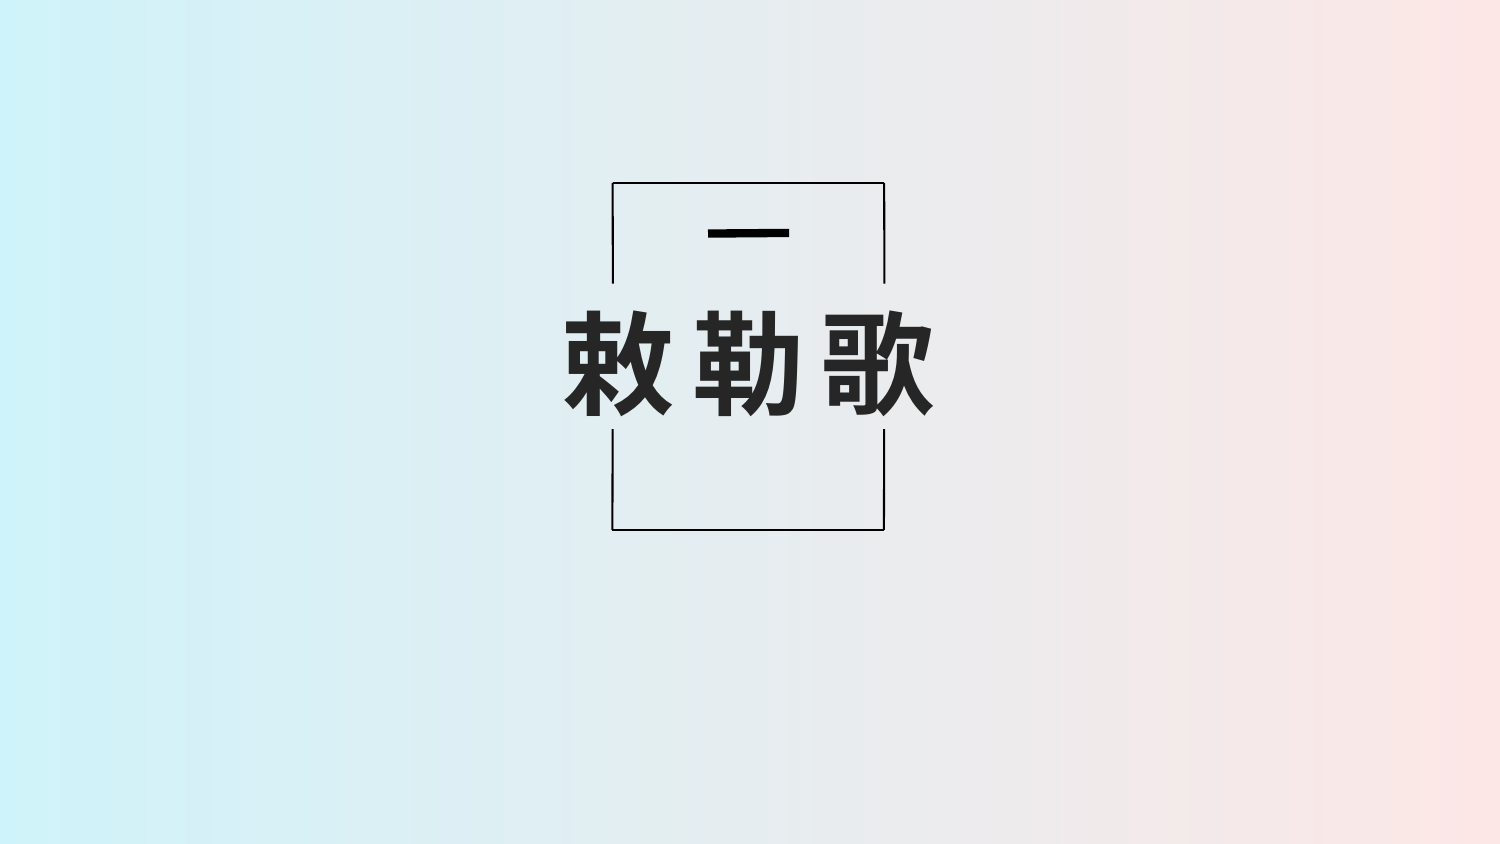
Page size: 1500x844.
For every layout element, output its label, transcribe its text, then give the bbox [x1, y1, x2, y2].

text_box 敕 勒 歌 [515, 304, 982, 429]
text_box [612, 429, 885, 530]
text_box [612, 182, 885, 284]
